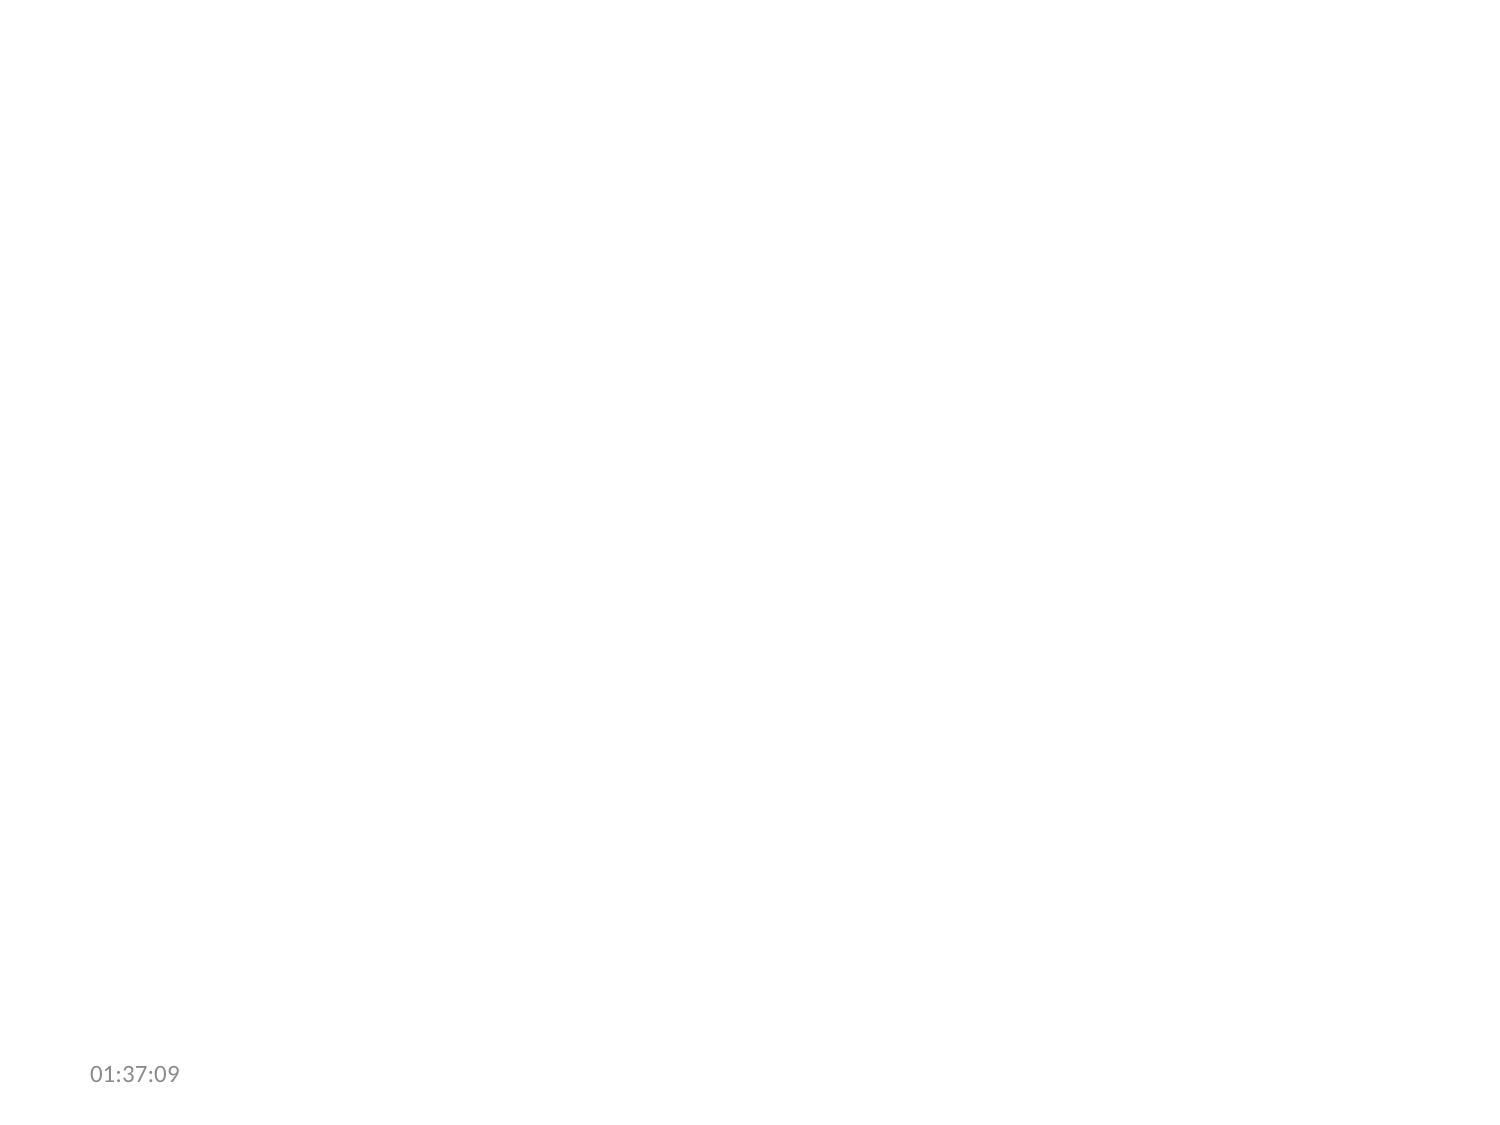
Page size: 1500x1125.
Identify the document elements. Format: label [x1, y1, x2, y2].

slide_number [75, 1042, 425, 1103]
